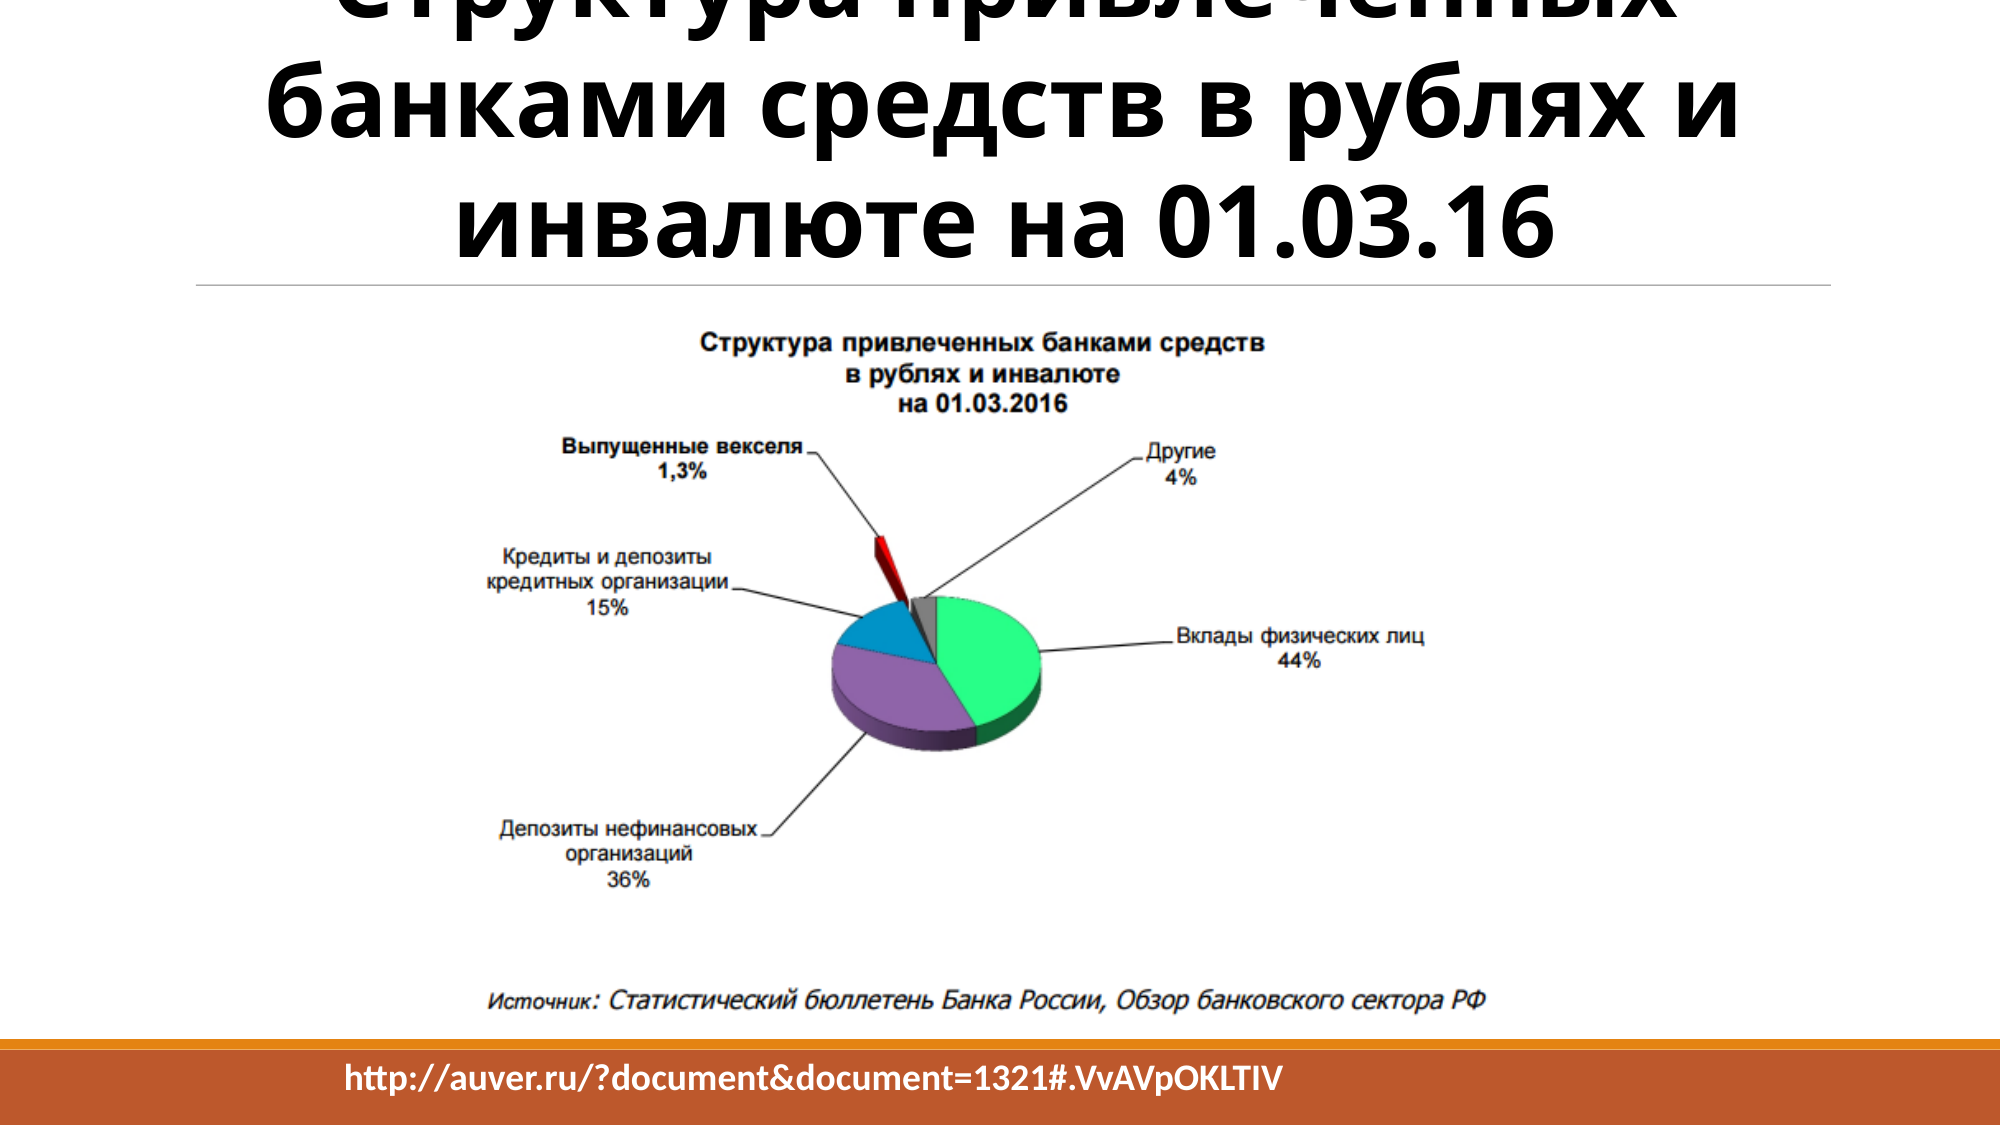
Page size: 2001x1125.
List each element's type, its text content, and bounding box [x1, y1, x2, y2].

text_box http://auver.ru/?document&document=1321#.VvAVpOKLTIV [328, 1045, 1619, 1106]
text_box Структура привлеченных банками средств в рублях и инвалюте на 01.03.16 [180, 47, 1830, 285]
picture [420, 302, 1528, 1029]
